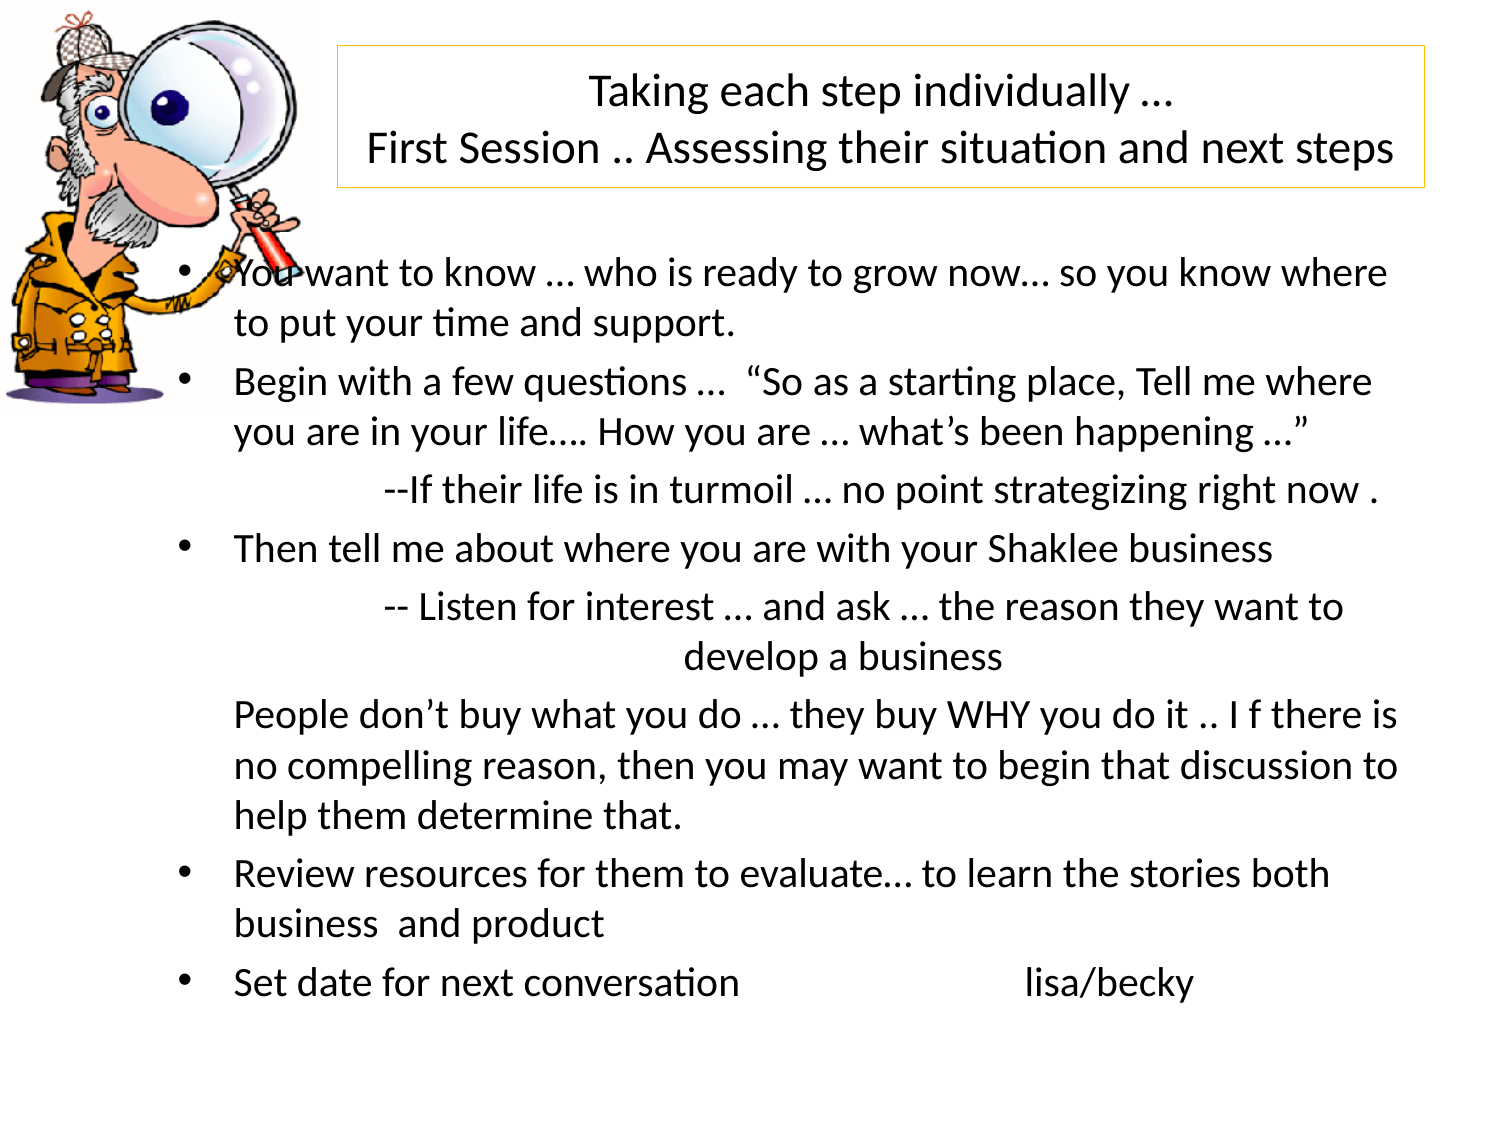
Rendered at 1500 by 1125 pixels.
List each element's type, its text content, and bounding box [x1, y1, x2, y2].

title Taking each step individually … First Session .. Assessing their situation and next steps [337, 45, 1425, 188]
picture [0, 0, 313, 413]
list You want to know … who is ready to grow now… so you know where to put your time and support. Begin with a few questions … “So as a starting place, Tell me where you are in your life…. How you are … what’s been happening …” --If their life is in turmoil … no point strategizing right now . Then tell me about where you are with your Shaklee business -- Listen for interest … and ask … the reason they want to develop a business People don’t buy what you do … they buy WHY you do it .. I f there is no compelling reason, then you may want to begin that discussion to help them determine that. Review resources for them to evaluate… to learn the stories both business and product Set date for next conversation lisa/becky [162, 237, 1425, 1125]
